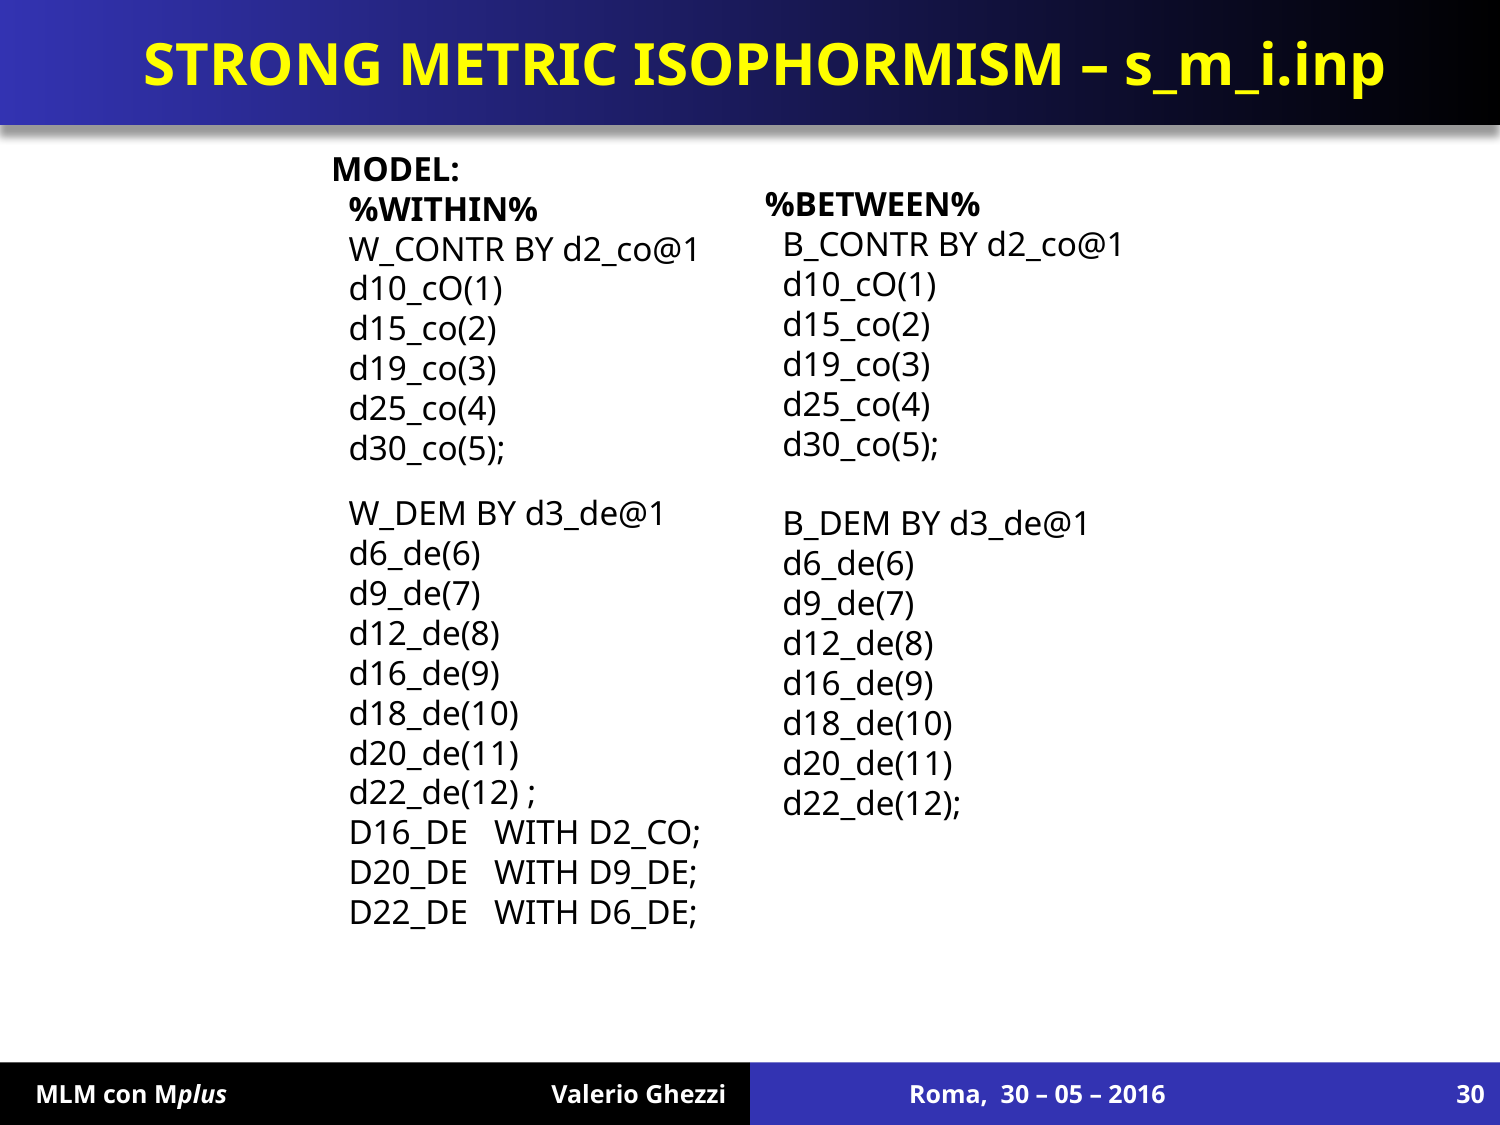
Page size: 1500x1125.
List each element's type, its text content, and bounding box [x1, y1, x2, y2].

slide_number 30 [1325, 1065, 1500, 1125]
text_box %BETWEEN% B_CONTR BY d2_co@1 d10_cO(1) d15_co(2) d19_co(3) d25_co(4) d30_co(5); B_DEM BY d3_de@1 d6_de(6) d9_de(7) d12_de(8) d16_de(9) d18_de(10) d20_de(11) d22_de(12); [750, 175, 1161, 910]
text_box Roma, 30 – 05 – 2016 [750, 1062, 1325, 1125]
list MLM con Mplus Valerio Ghezzi [0, 1062, 750, 1125]
text_box MODEL: %WITHIN% W_CONTR BY d2_co@1 d10_cO(1) d15_co(2) d19_co(3) d25_co(4) d30_co(5); W_DEM BY d3_de@1 d6_de(6) d9_de(7) d12_de(8) d16_de(9) d18_de(10) d20_de(11) d22_de(12) ; D16_DE WITH D2_CO; D20_DE WITH D9_DE; D22_DE WITH D6_DE; [316, 140, 750, 964]
title STRONG METRIC ISOPHORMISM – s_m_i.inp [0, 0, 1500, 126]
